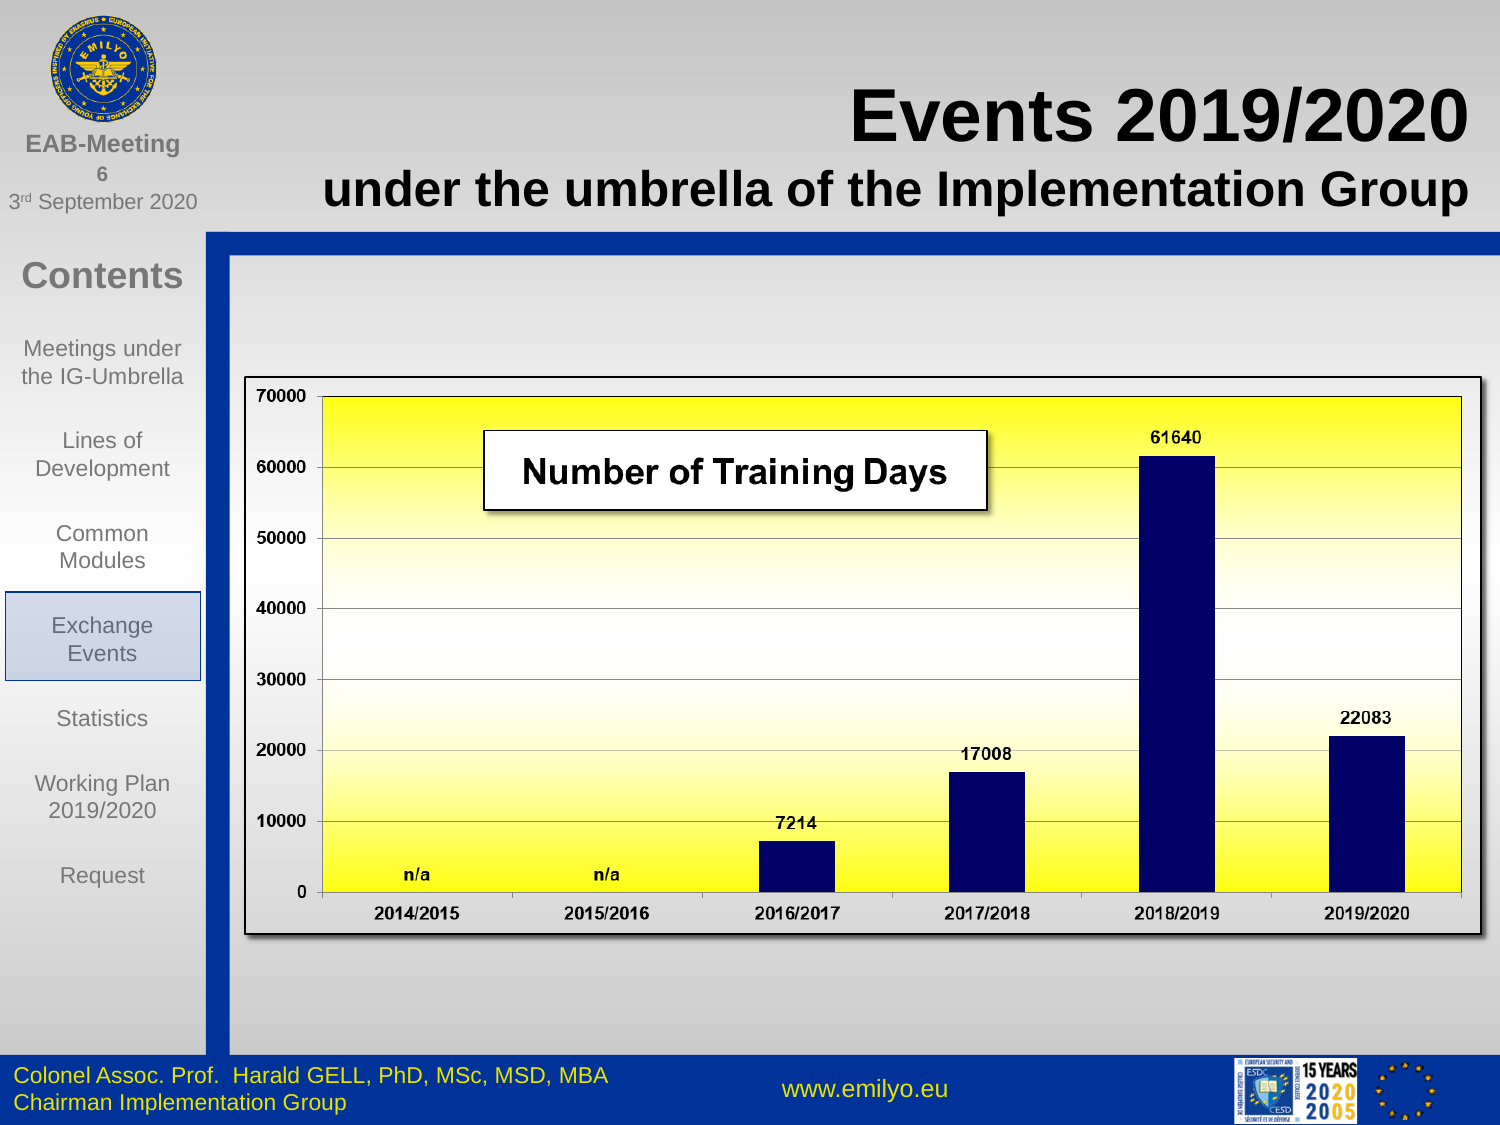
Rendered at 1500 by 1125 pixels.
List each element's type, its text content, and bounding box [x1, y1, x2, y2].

picture [1374, 1060, 1435, 1120]
picture [240, 371, 1493, 946]
picture [50, 14, 157, 123]
title Events 2019/2020 under the umbrella of the Implementation Group [207, 28, 1471, 217]
picture [1234, 1058, 1358, 1124]
text_box [5, 591, 201, 681]
